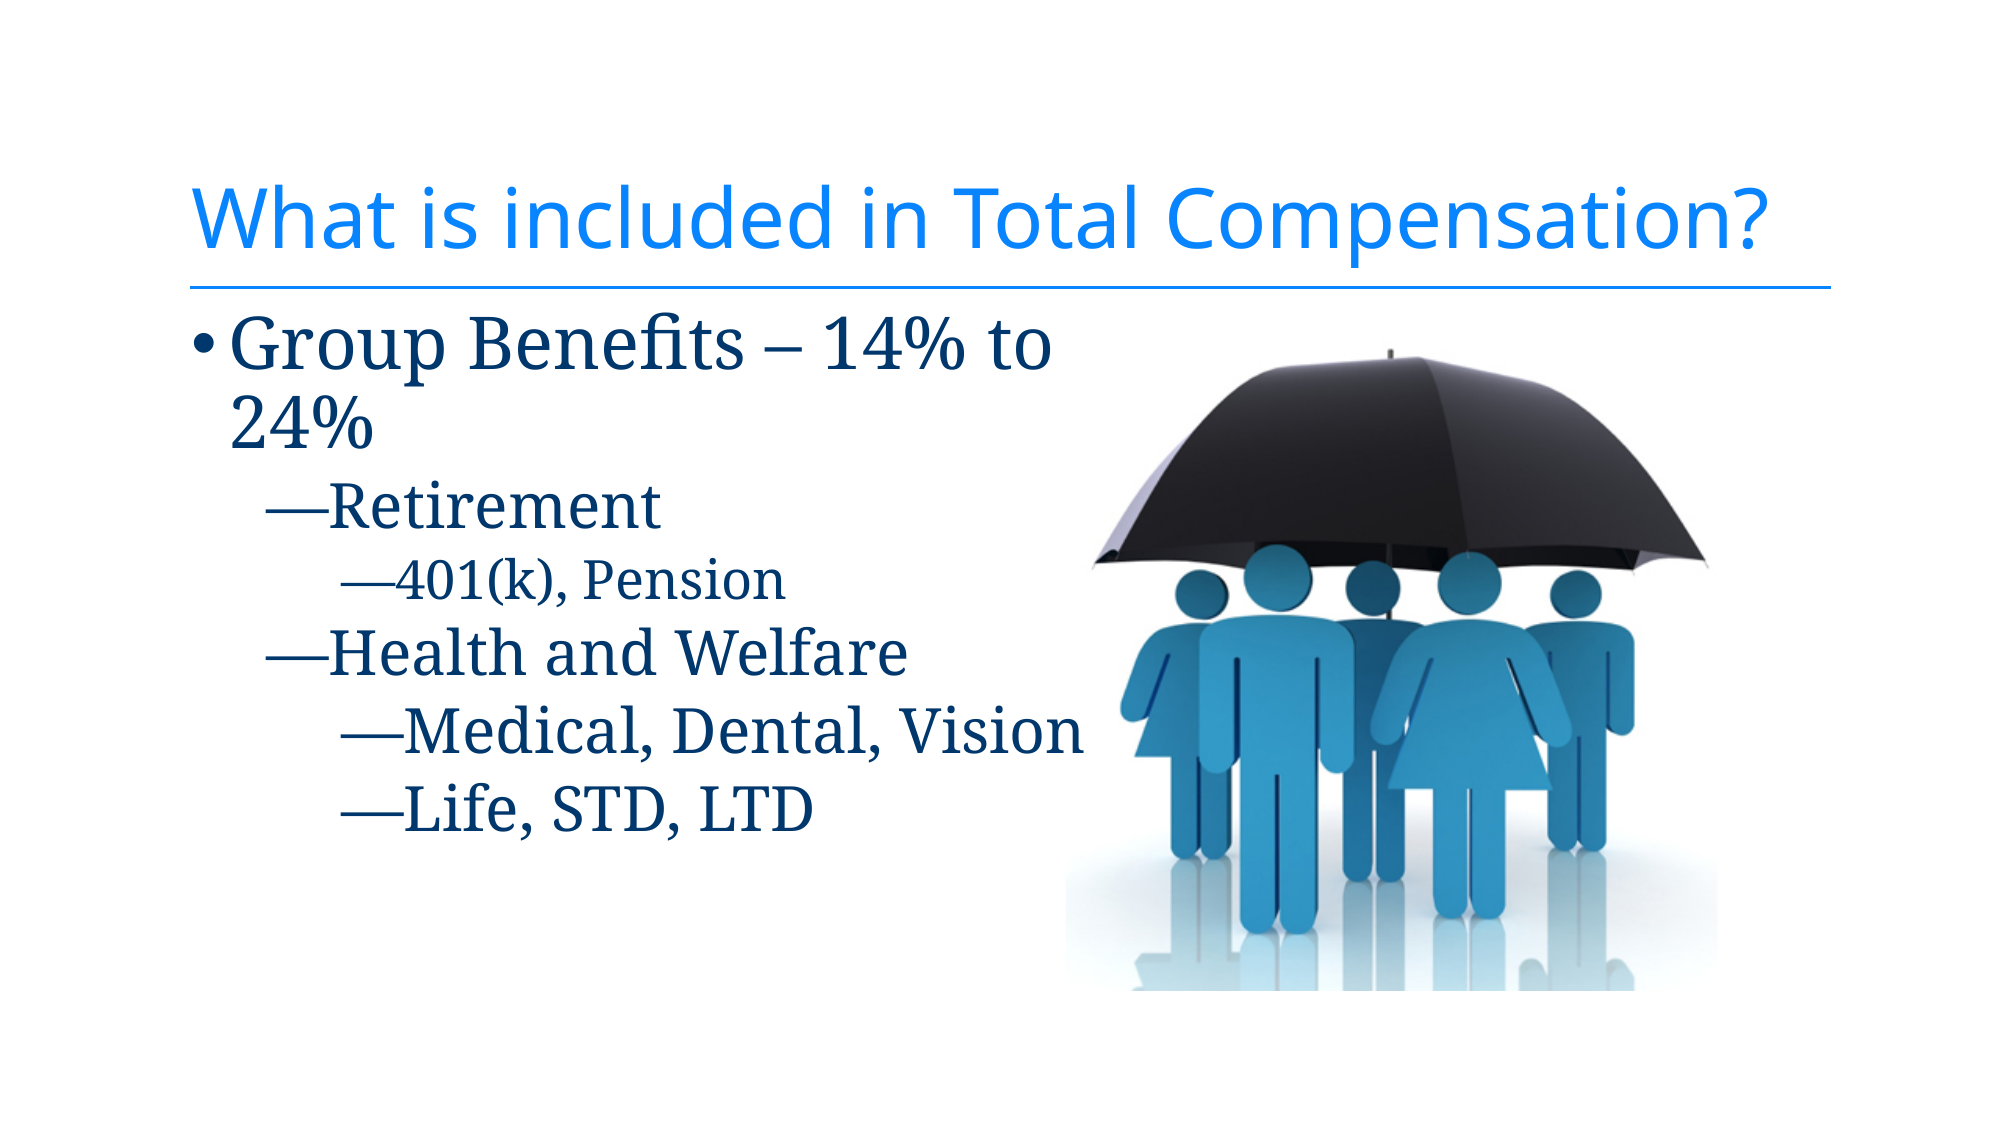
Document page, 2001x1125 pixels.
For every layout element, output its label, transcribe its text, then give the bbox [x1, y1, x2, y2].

picture [781, 338, 2000, 991]
list Group Benefits – 14% to 24% Retirement 401(k), Pension Health and Welfare Medical, Dental, Vision Life, STD, LTD [176, 299, 1125, 1014]
title What is included in Total Compensation? [176, 170, 1832, 278]
